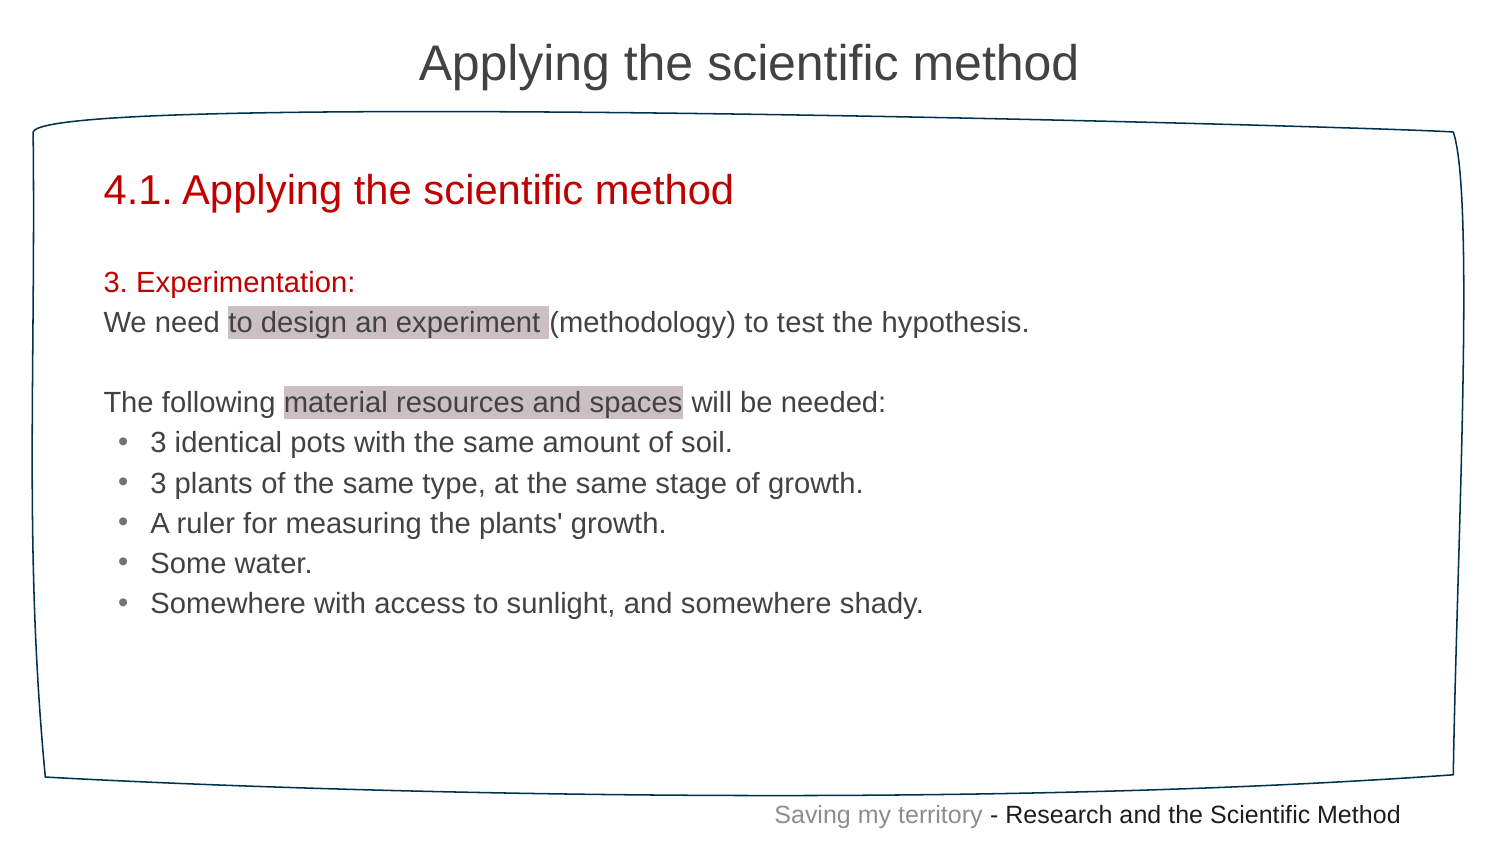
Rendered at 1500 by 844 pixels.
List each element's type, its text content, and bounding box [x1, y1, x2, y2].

text_box 4.1. Applying the scientific method [88, 147, 1417, 234]
text_box Saving my territory - Research and the Scientific Method [88, 790, 1417, 844]
list 3. Experimentation: We need to design an experiment (methodology) to test the hypothesis. The following material resources and spaces will be needed: 3 identical pots with the same amount of soil. 3 plants of the same type, at the same stage of growth. A ruler for measuring the plants' growth. Some water. Somewhere with access to sunlight, and somewhere shady. [88, 242, 1417, 747]
text_box Applying the scientific method [0, 20, 1499, 106]
text_box [32, 111, 1464, 790]
